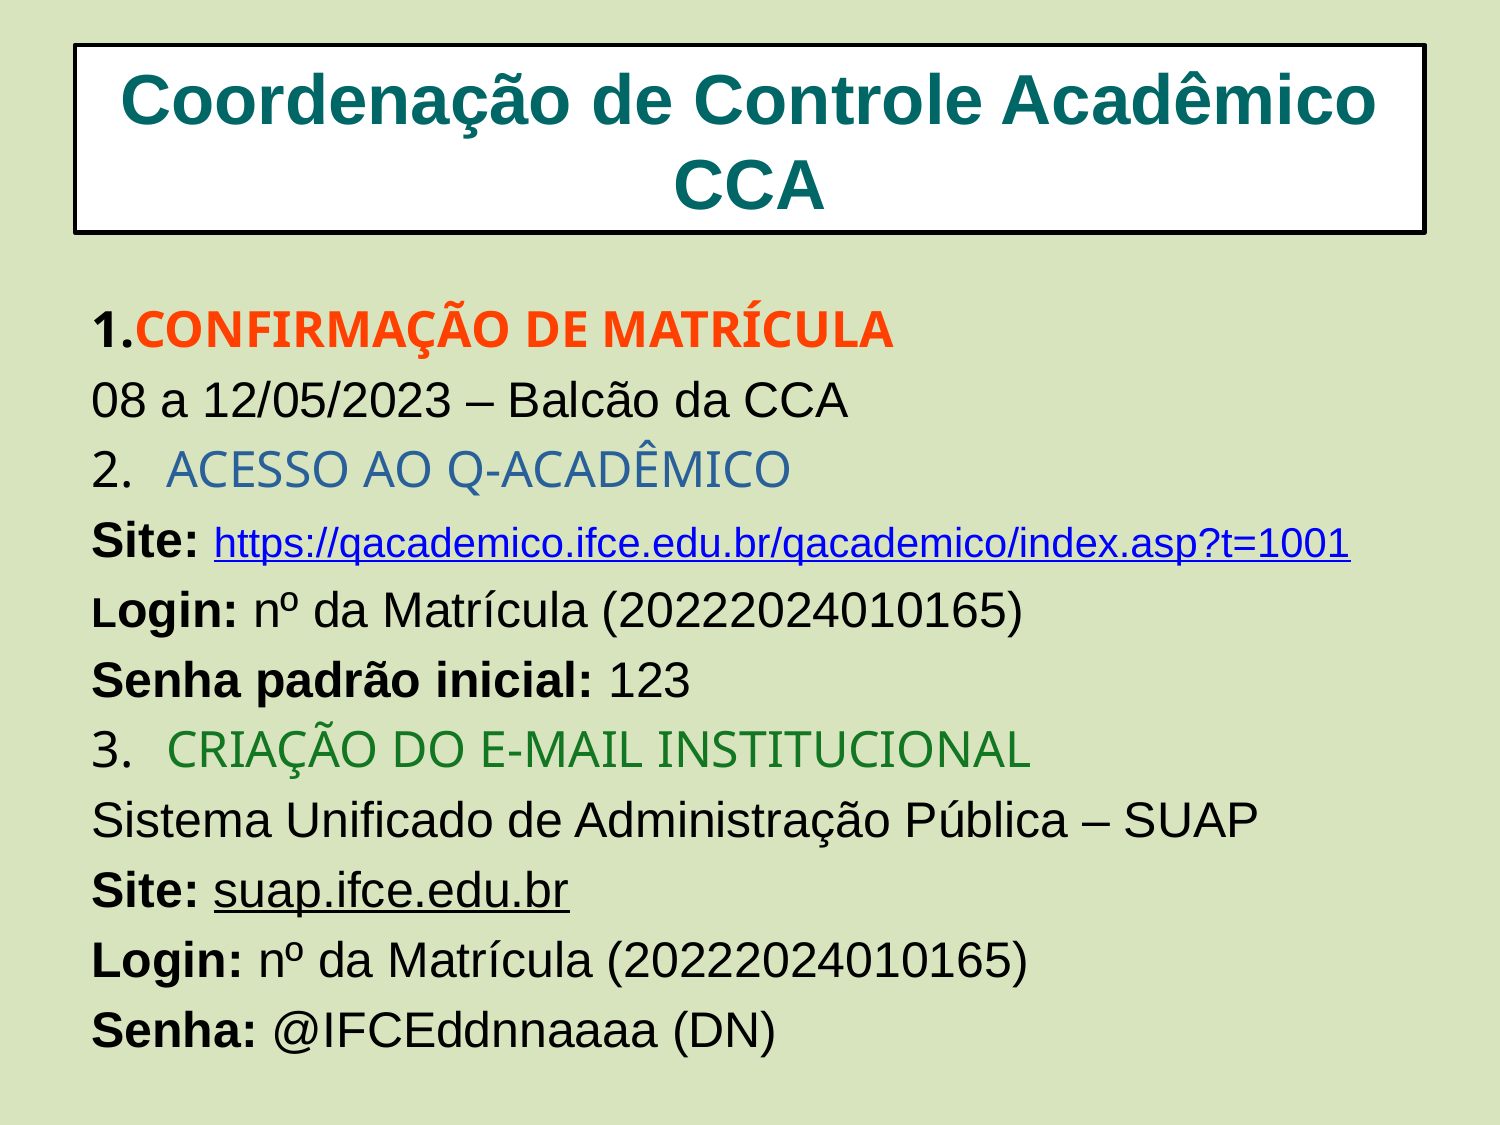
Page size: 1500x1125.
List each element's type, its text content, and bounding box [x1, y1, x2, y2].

title Coordenação de Controle Acadêmico CCA [75, 45, 1425, 233]
list CONFIRMAÇÃO DE MATRÍCULA 08 a 12/05/2023 – Balcão da CCA ACESSO AO Q-ACADÊMICO Site: https://qacademico.ifce.edu.br/qacademico/index.asp?t=1001 Login: nº da Matrícula (20222024010165) Senha padrão inicial: 123 CRIAÇÃO DO E-MAIL INSTITUCIONAL Sistema Unificado de Administração Pública – SUAP Site: suap.ifce.edu.br Login: nº da Matrícula (20222024010165) Senha: @IFCEddnnaaaa (DN) [76, 255, 1427, 1063]
